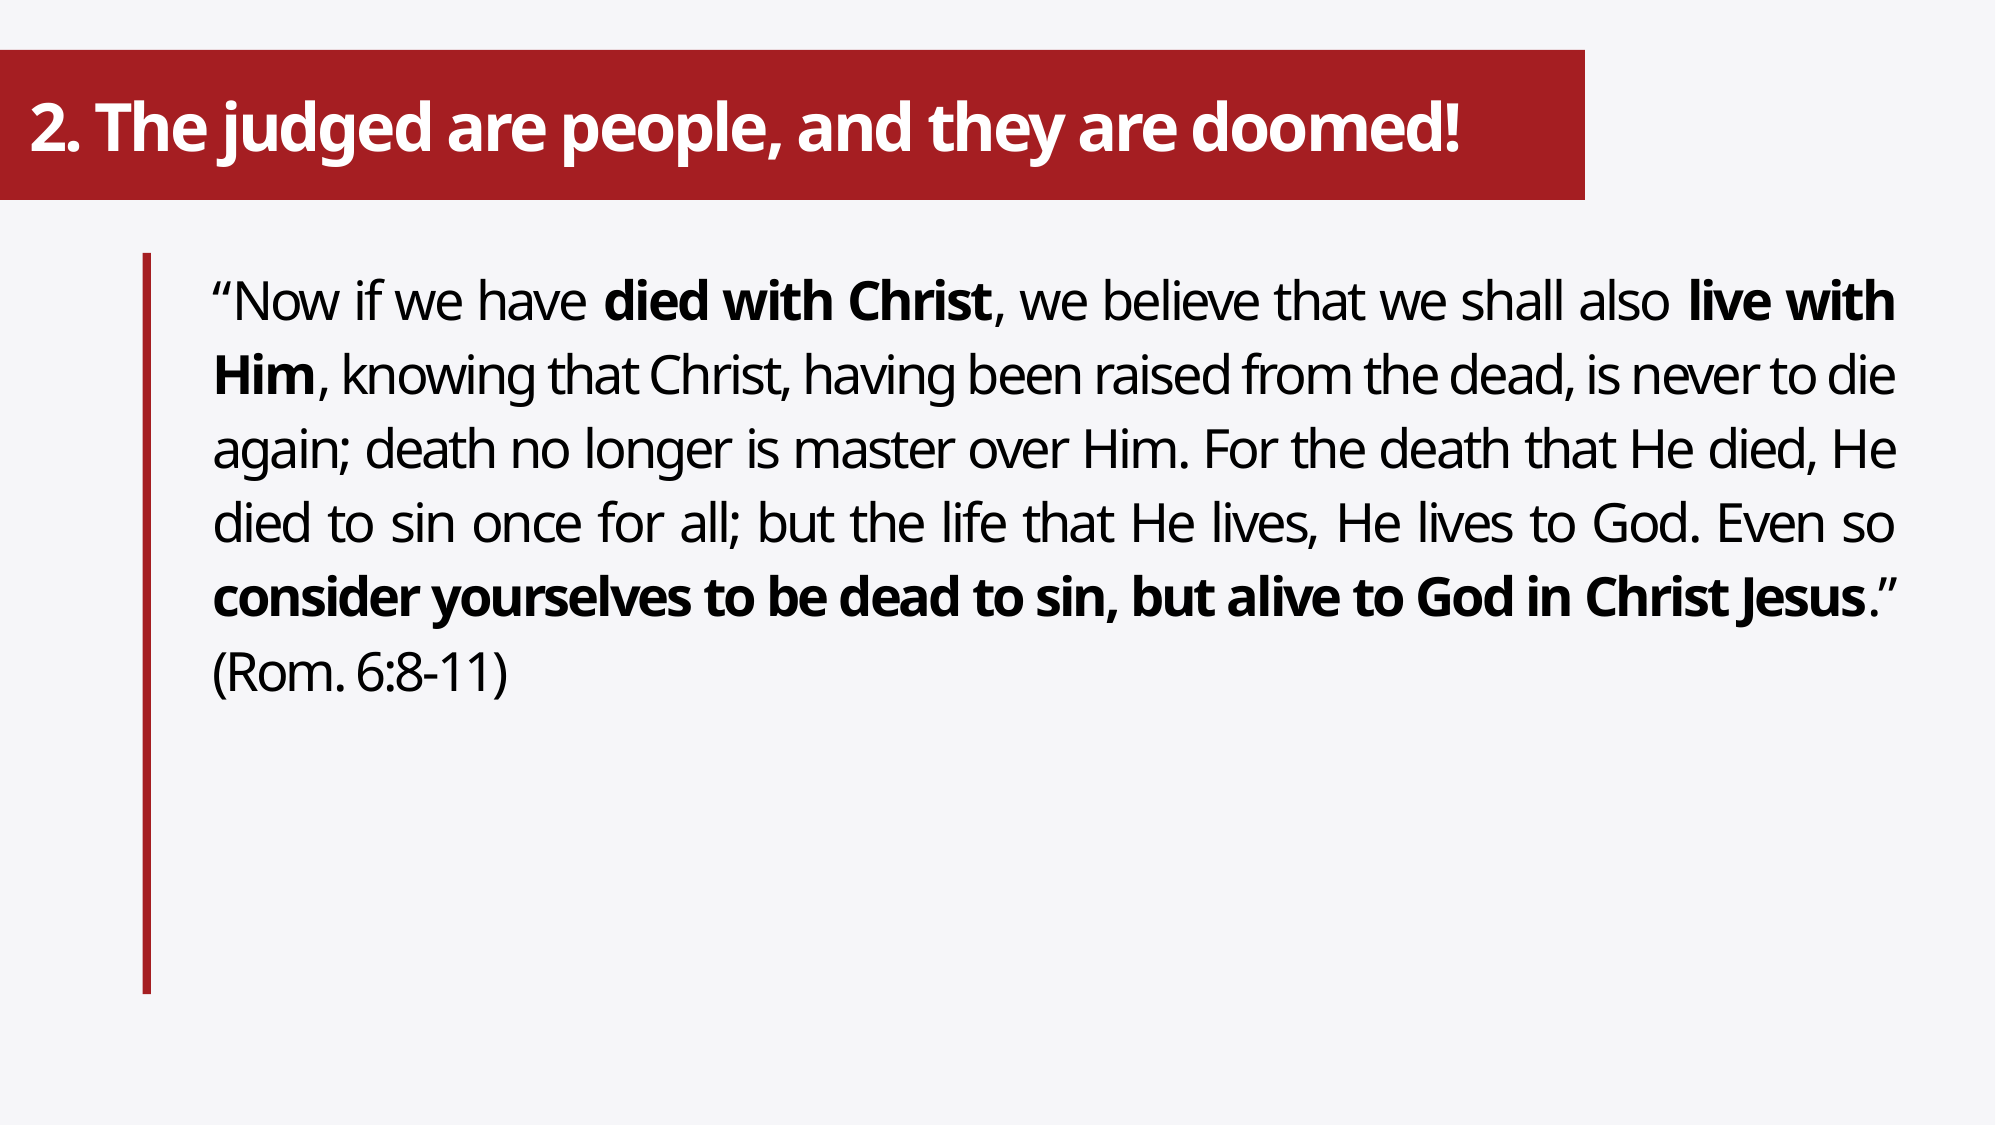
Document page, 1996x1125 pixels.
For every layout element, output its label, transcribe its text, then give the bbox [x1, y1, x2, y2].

subtitle “Now if we have died with Christ, we believe that we shall also live with Him, knowing that Christ, having been raised from the dead, is never to die again; death no longer is master over Him. For the death that He died, He died to sin once for all; but the life that He lives, He lives to God. Even so consider yourselves to be dead to sin, but alive to God in Christ Jesus.” (Rom. 6:8-11) [197, 249, 1910, 1000]
title 2. The judged are people, and they are doomed! [14, 62, 1810, 188]
